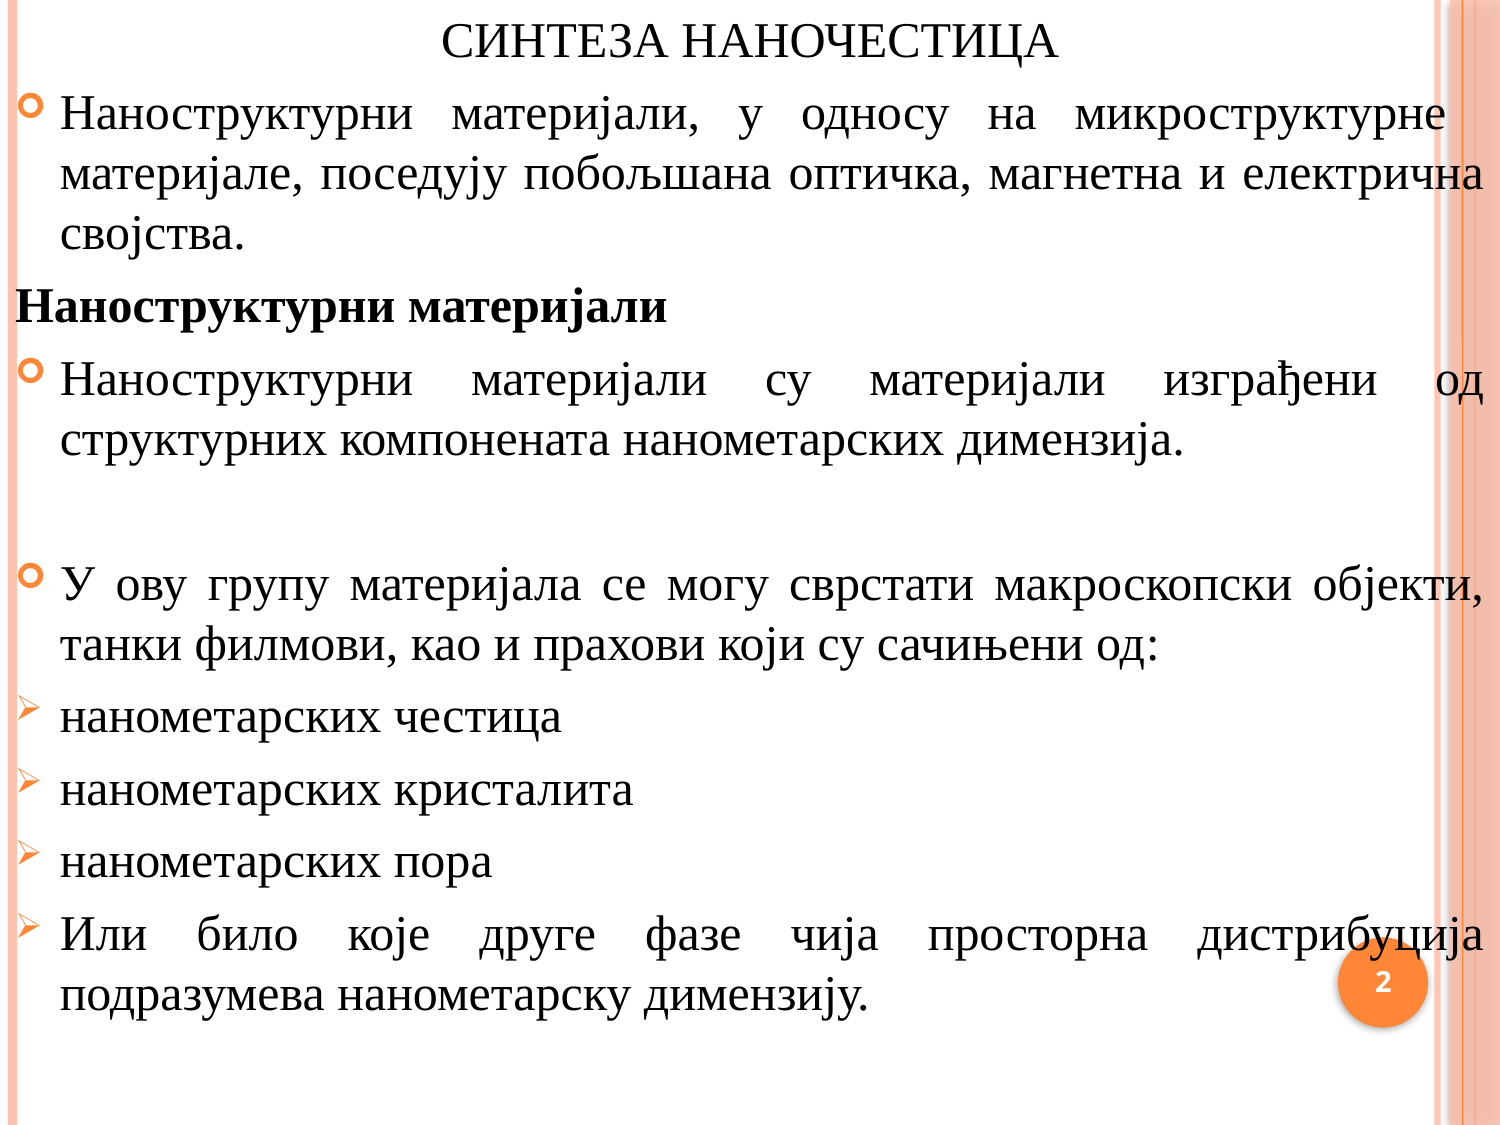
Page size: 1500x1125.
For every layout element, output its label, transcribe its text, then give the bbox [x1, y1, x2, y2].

list СИНТЕЗА НАНОЧЕСТИЦА Наноструктурни материјали, у односу на микроструктурне материјале, поседују побољшана оптичка, магнетна и електрична својства. Наноструктурни материјали Наноструктурни материјали су материјали изграђени од структурних компонената нанометарских димензија. У ову групу материјала се могу сврстати макроскопски објекти, танки филмови, као и прахови који су сачињени од: нанометарских честица нанометарских кристалита нанометарских пора Или било које друге фазе чија просторна дистрибуција подразумева нанометарску димензију. [0, 0, 1500, 1125]
